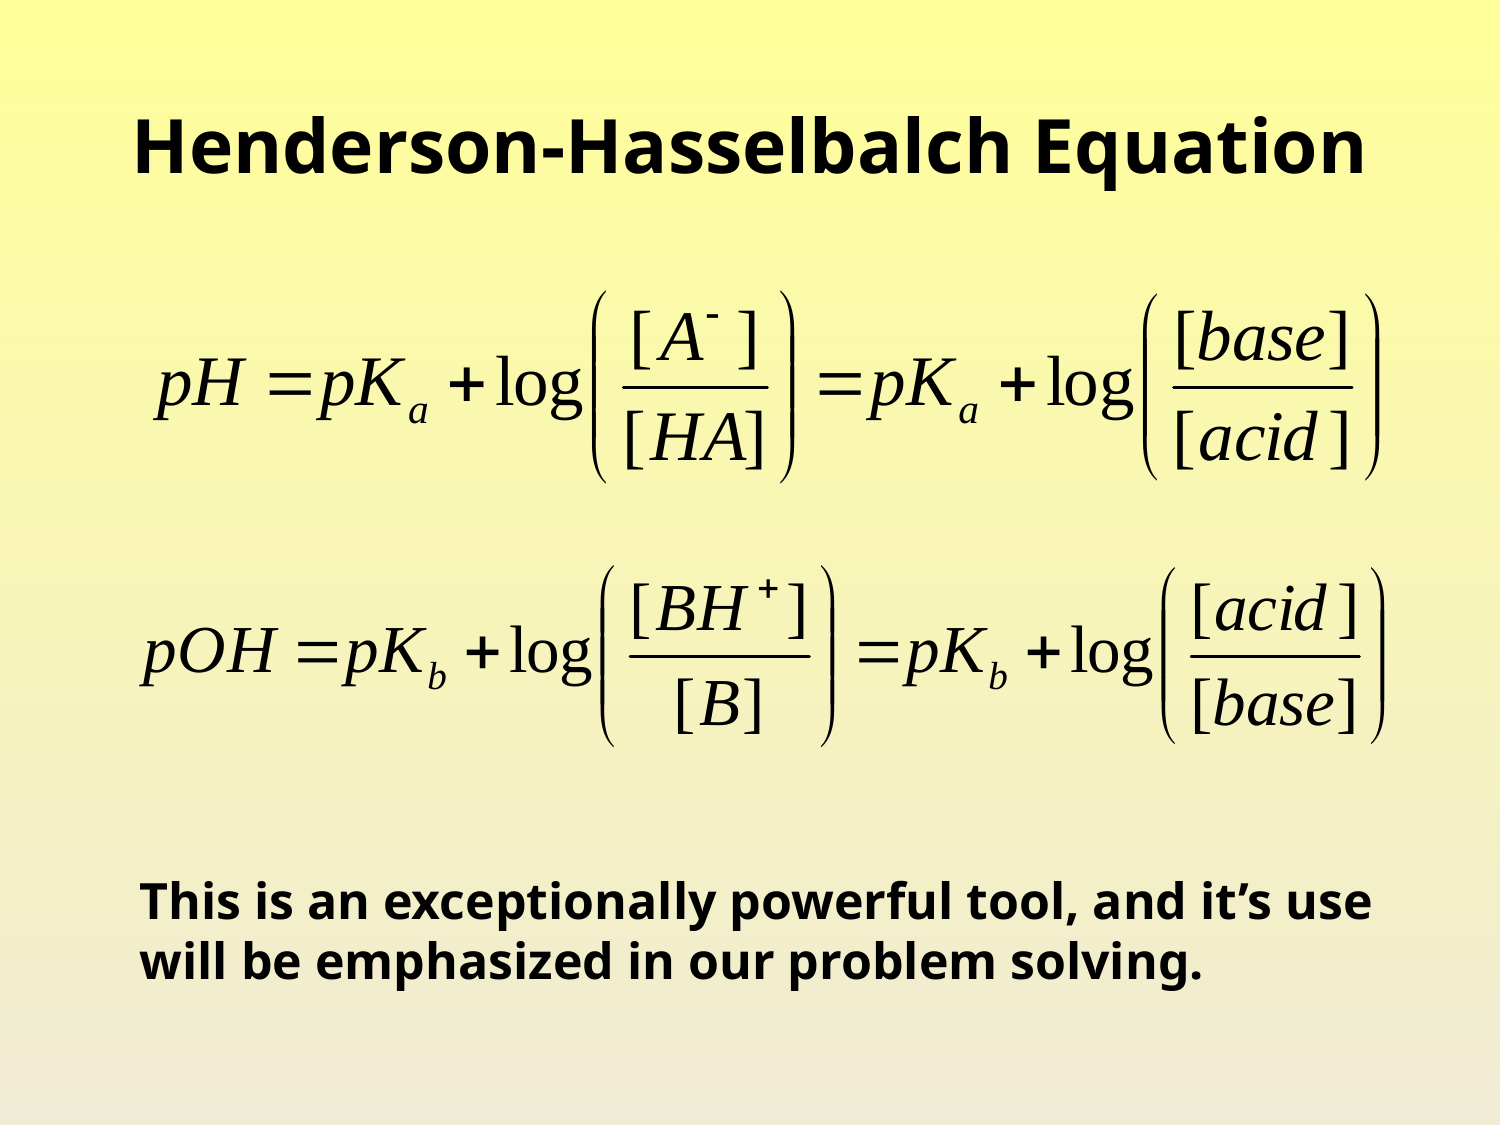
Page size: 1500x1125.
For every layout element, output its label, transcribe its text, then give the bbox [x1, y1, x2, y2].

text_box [124, 549, 1406, 763]
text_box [137, 274, 1399, 501]
text_box This is an exceptionally powerful tool, and it’s use will be emphasized in our problem solving. [125, 862, 1450, 998]
title Henderson-Hasselbalch Equation [37, 49, 1463, 238]
